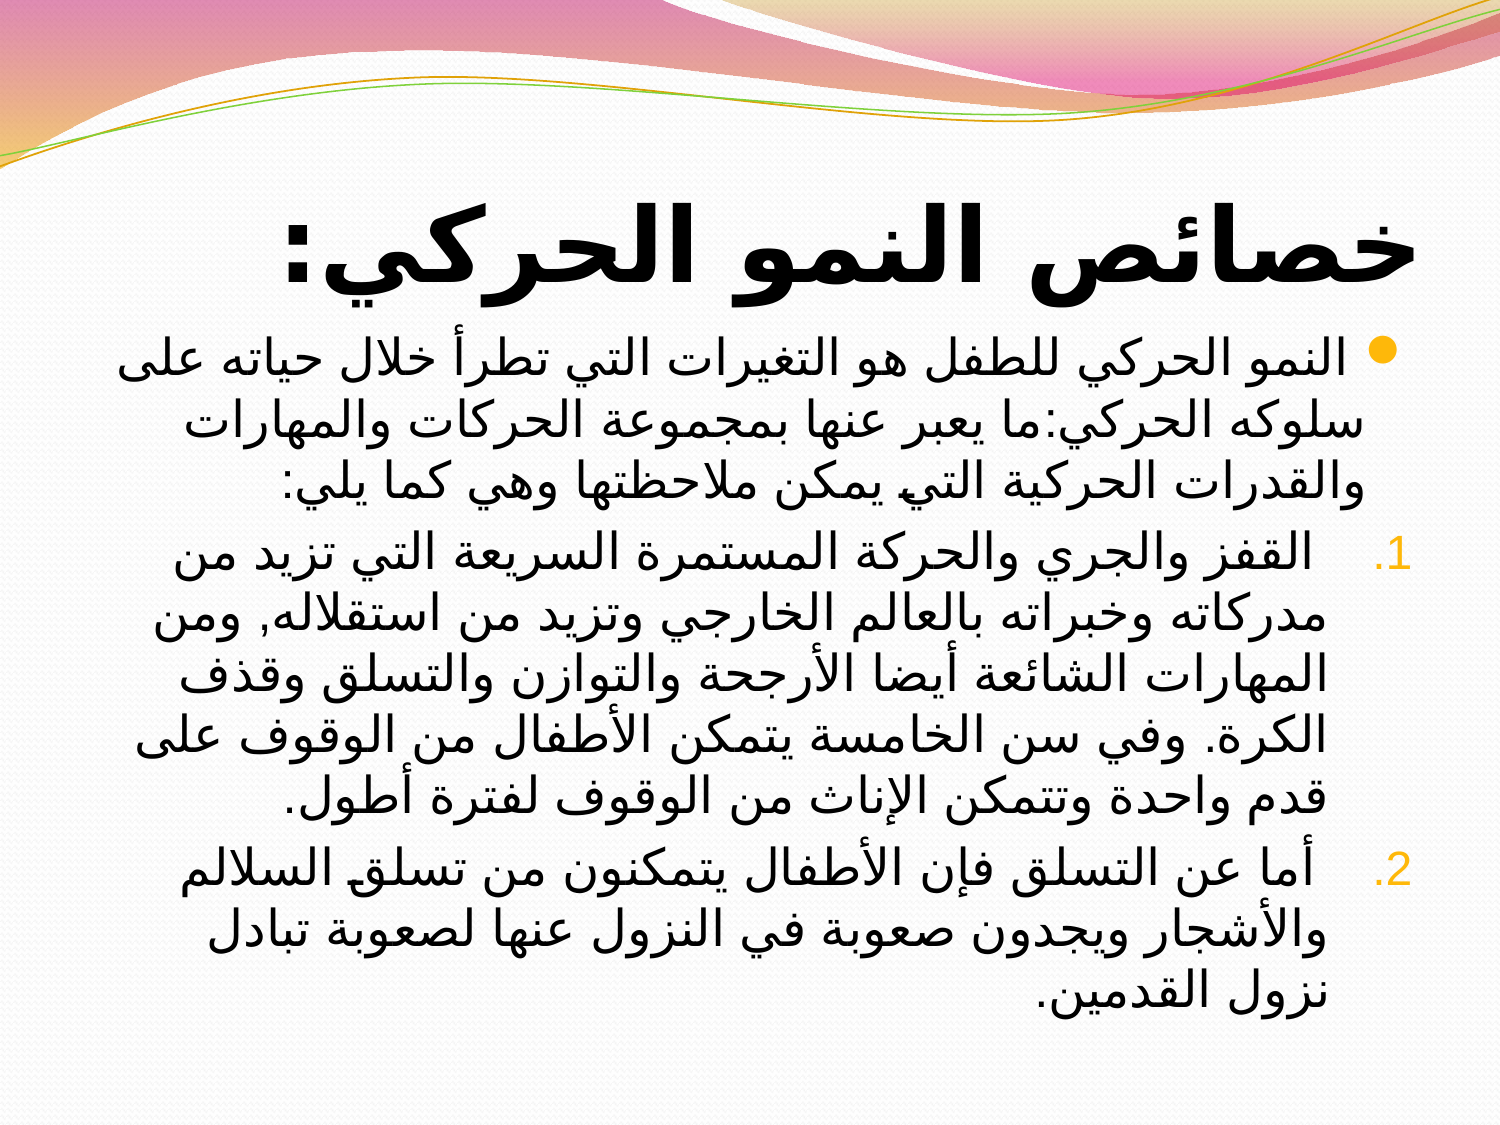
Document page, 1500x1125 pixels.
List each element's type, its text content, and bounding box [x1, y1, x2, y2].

list النمو الحركي للطفل هو التغيرات التي تطرأ خلال حياته على سلوكه الحركي:ما يعبر عنها بمجموعة الحركات والمهارات والقدرات الحركية التي يمكن ملاحظتها وهي كما يلي: القفز والجري والحركة المستمرة السريعة التي تزيد من مدركاته وخبراته بالعالم الخارجي وتزيد من استقلاله, ومن المهارات الشائعة أيضا الأرجحة والتوازن والتسلق وقذف الكرة. وفي سن الخامسة يتمكن الأطفال من الوقوف على قدم واحدة وتتمكن الإناث من الوقوف لفترة أطول. أما عن التسلق فإن الأطفال يتمكنون من تسلق السلالم والأشجار ويجدون صعوبة في النزول عنها لصعوبة تبادل نزول القدمين. [74, 317, 1426, 1038]
title خصائص النمو الحركي: [74, 115, 1426, 304]
